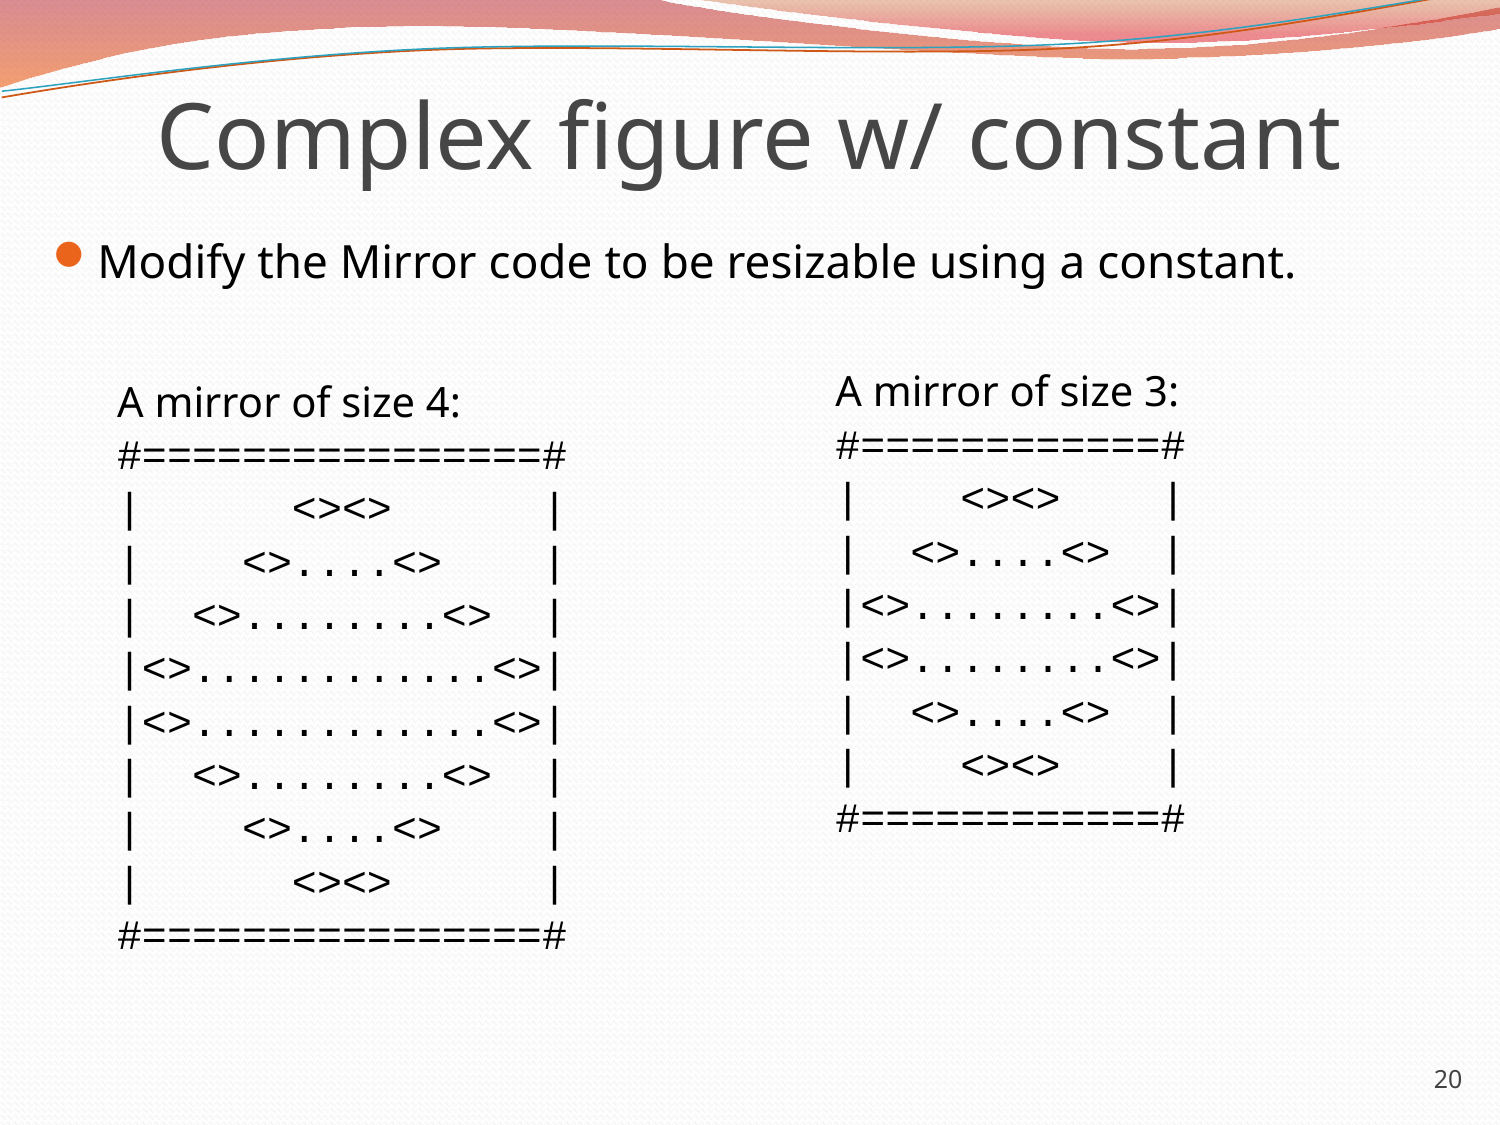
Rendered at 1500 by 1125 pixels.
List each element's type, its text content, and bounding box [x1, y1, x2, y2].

list Modify the Mirror code to be resizable using a constant. A mirror of size 4: #================# | <><> | | <>....<> | | <>........<> | |<>............<>| |<>............<>| | <>........<> | | <>....<> | | <><> | #================# [37, 224, 1500, 1075]
title Complex figure w/ constant [75, 72, 1425, 188]
text_box A mirror of size 3: #============# | <><> | | <>....<> | |<>........<>| |<>........<>| | <>....<> | | <><> | #============# [801, 362, 1263, 850]
